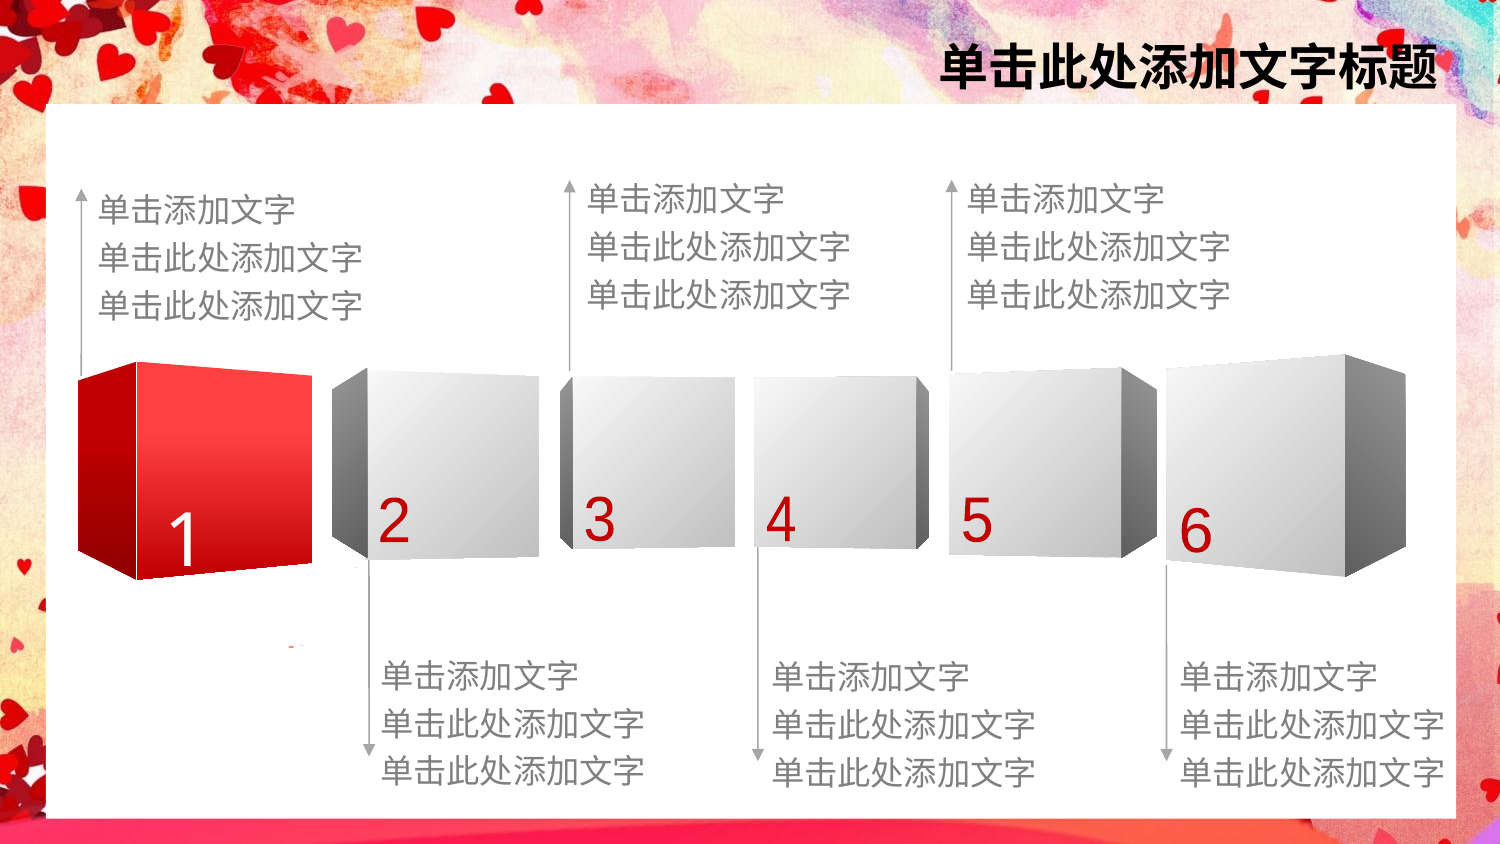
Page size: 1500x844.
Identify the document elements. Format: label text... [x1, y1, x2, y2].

picture [0, 0, 1500, 844]
text_box [1160, 577, 1173, 762]
text_box [751, 549, 765, 762]
text_box 单击添加文字 单击此处添加文字 单击此处添加文字 [365, 639, 670, 798]
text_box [77, 361, 312, 580]
text_box 单击添加文字 单击此处添加文字 单击此处添加文字 [756, 640, 1061, 800]
text_box [75, 188, 88, 361]
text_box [332, 367, 539, 560]
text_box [1166, 354, 1406, 577]
text_box [945, 179, 958, 367]
text_box [563, 180, 576, 371]
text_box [754, 376, 929, 549]
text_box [949, 367, 1157, 558]
text_box 单击添加文字 单击此处添加文字 单击此处添加文字 [82, 173, 381, 333]
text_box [560, 376, 735, 549]
text_box [362, 560, 376, 757]
text_box 单击添加文字 单击此处添加文字 单击此处添加文字 [1164, 640, 1469, 800]
text_box 单击添加文字 单击此处添加文字 单击此处添加文字 [571, 163, 876, 322]
text_box 单击添加文字 单击此处添加文字 单击此处添加文字 [951, 163, 1256, 322]
